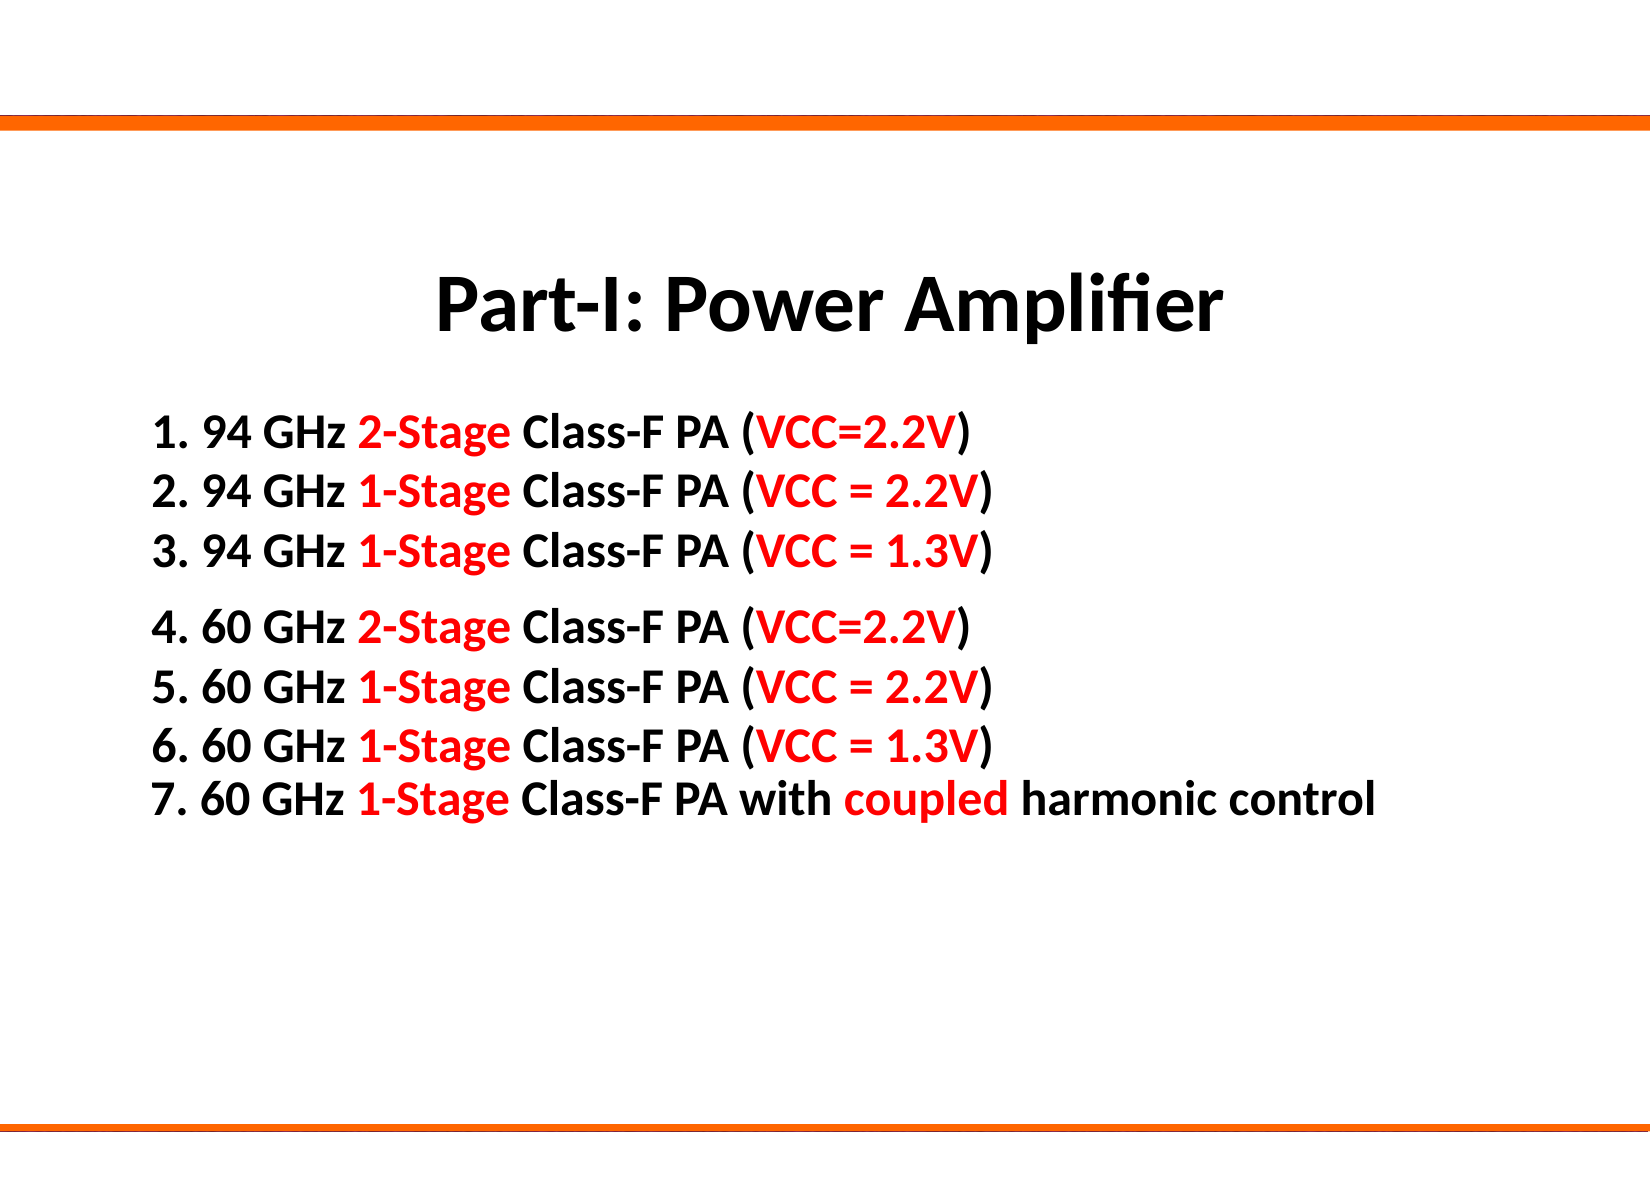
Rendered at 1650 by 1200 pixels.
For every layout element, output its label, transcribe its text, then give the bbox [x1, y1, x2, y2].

text_box 4. 60 GHz 2-Stage Class-F PA (VCC=2.2V) [136, 571, 1487, 630]
text_box 2. 94 GHz 1-Stage Class-F PA (VCC = 2.2V) [136, 434, 1534, 495]
text_box 6. 60 GHz 1-Stage Class-F PA (VCC = 1.3V) [136, 689, 1487, 743]
text_box Part-I: Power Amplifier [269, 241, 1392, 356]
text_box 3. 94 GHz 1-Stage Class-F PA (VCC = 1.3V) [136, 495, 1534, 600]
text_box 7. 60 GHz 1-Stage Class-F PA with coupled harmonic control [135, 743, 1650, 848]
text_box 5. 60 GHz 1-Stage Class-F PA (VCC = 2.2V) [136, 630, 1487, 689]
title 1. 94 GHz 2-Stage Class-F PA (VCC=2.2V) [136, 375, 1487, 434]
